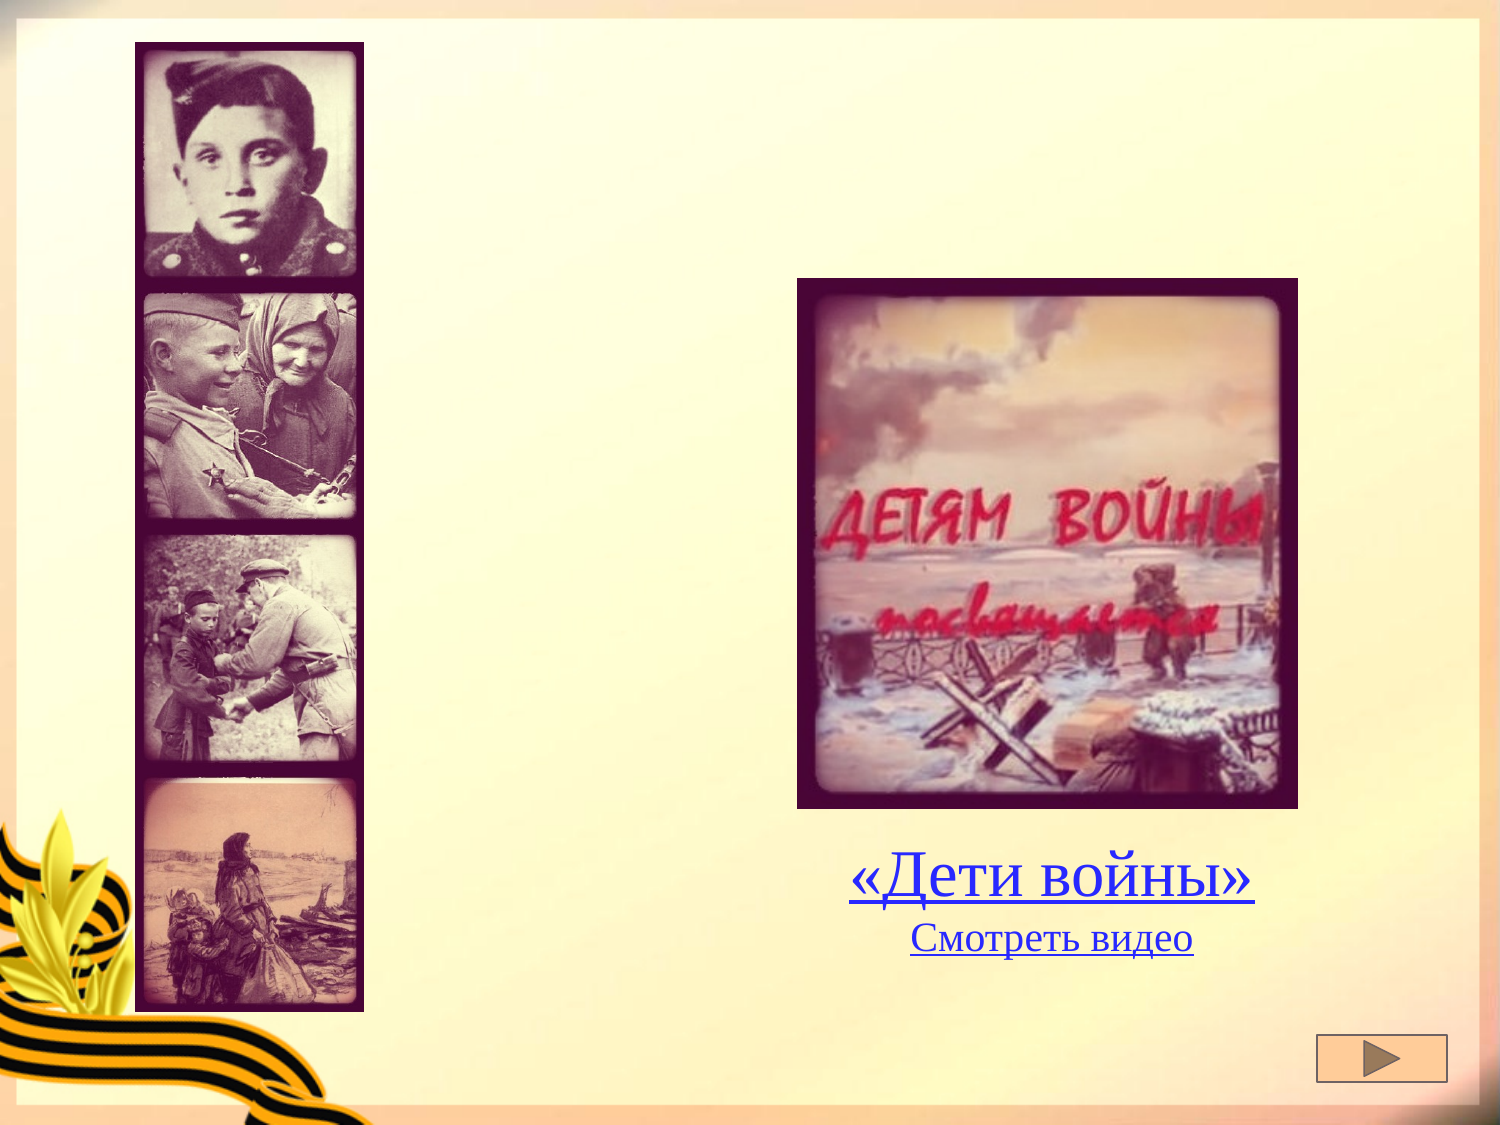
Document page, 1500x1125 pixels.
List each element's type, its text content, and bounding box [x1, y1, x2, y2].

picture [0, 0, 1500, 1125]
text_box «Дети войны» Смотреть видео [834, 822, 1270, 968]
text_box [1315, 1033, 1449, 1084]
